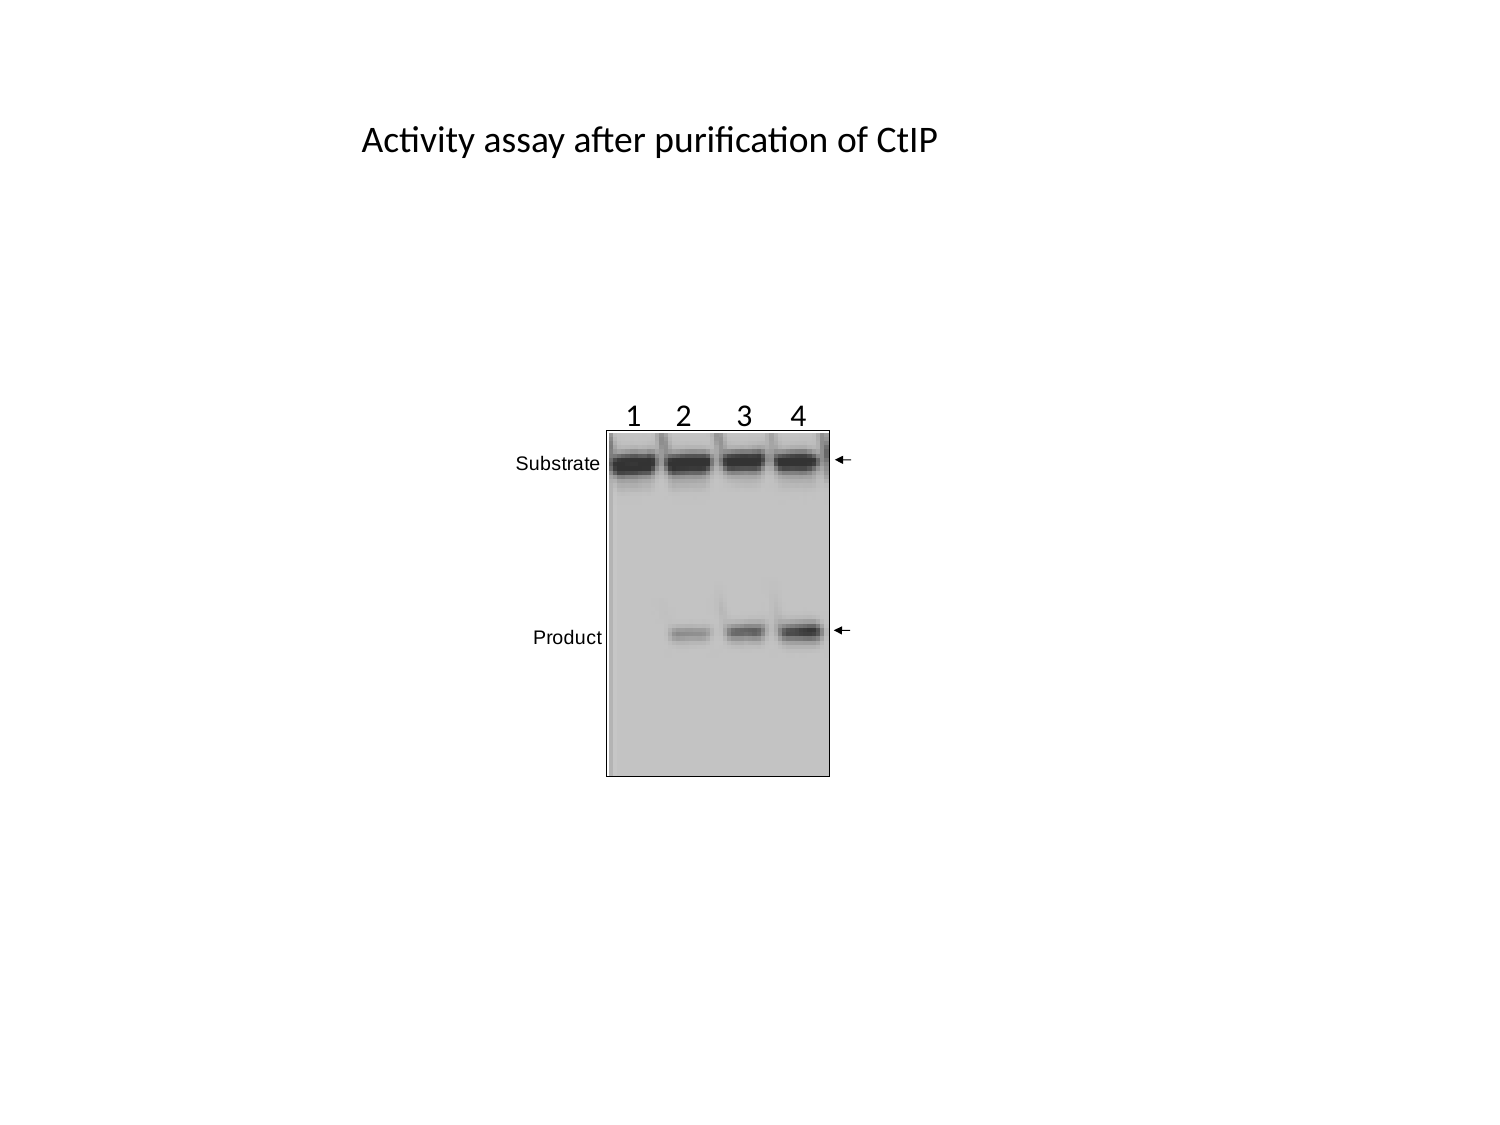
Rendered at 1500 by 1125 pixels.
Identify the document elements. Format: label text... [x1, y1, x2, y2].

text_box Activity assay after purification of CtIP [346, 107, 1153, 168]
picture [501, 385, 852, 777]
